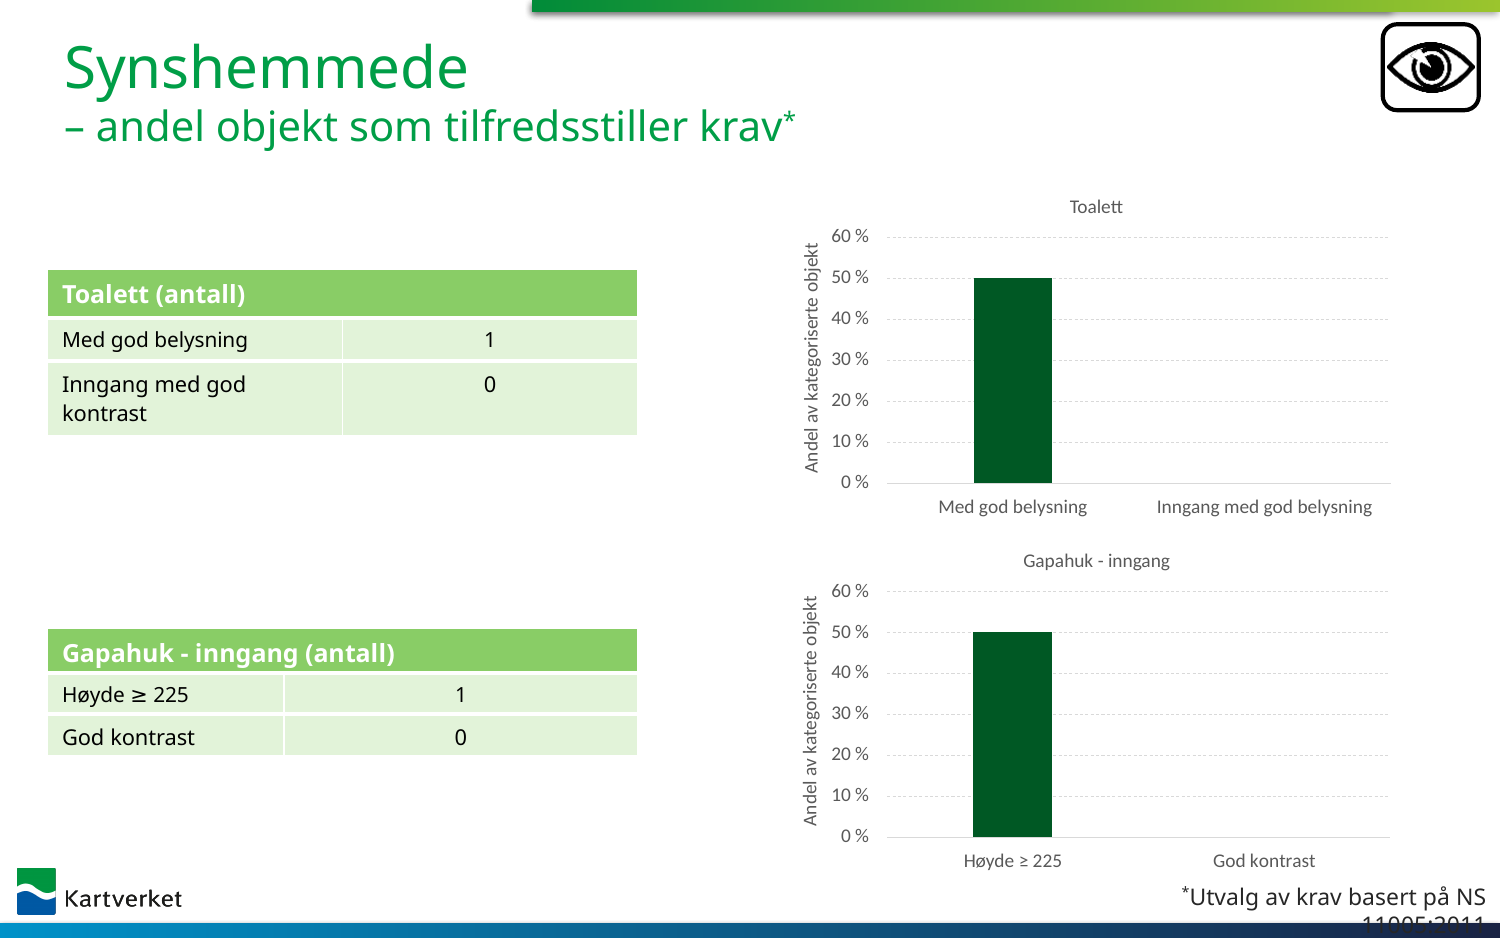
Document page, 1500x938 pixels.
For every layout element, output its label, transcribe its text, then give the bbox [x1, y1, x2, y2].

table_cell Med god belysning [48, 320, 342, 359]
table_header Toalett (antall) [48, 270, 637, 316]
picture [791, 187, 1402, 526]
table_cell God kontrast [48, 716, 283, 755]
text_box Synshemmede – andel objekt som tilfredsstiller krav* [49, 24, 1431, 158]
picture [791, 541, 1402, 880]
table_cell 0 [343, 363, 637, 435]
table_cell 0 [285, 716, 637, 755]
table_cell 1 [343, 320, 637, 359]
table_cell 1 [285, 675, 637, 712]
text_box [1382, 24, 1480, 111]
text_box *Utvalg av krav basert på NS 11005:2011 [1068, 873, 1500, 938]
table_cell Inngang med god kontrast [48, 363, 342, 435]
table_cell Høyde ≥ 225 [48, 675, 283, 712]
table_header Gapahuk - inngang (antall) [48, 629, 637, 671]
